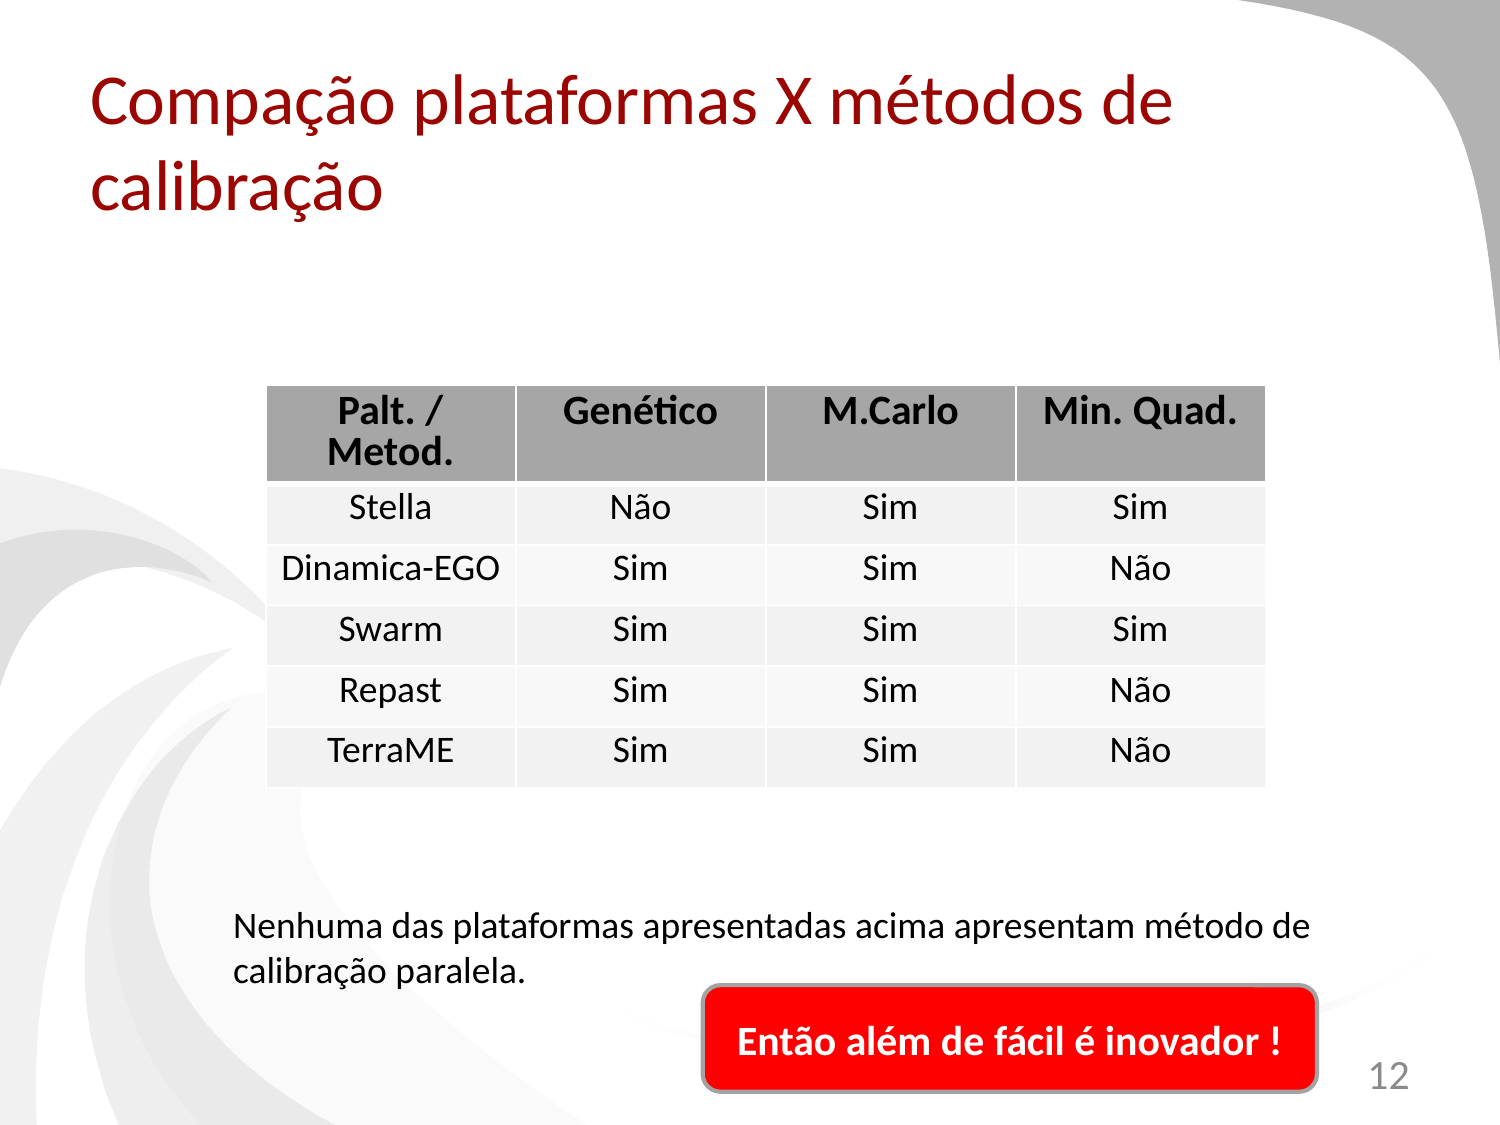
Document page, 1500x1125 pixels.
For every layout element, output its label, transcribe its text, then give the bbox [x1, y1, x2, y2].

table_header M.Carlo [767, 386, 1015, 481]
title Compação plataformas X métodos de calibração [75, 45, 1425, 233]
slide_number 12 [1074, 1042, 1425, 1103]
table_cell Dinamica-EGO [267, 546, 515, 605]
table_cell TerraME [267, 728, 515, 787]
text_box Então além de fácil é inovador ! [700, 983, 1320, 1094]
table_cell Sim [517, 606, 765, 665]
table_cell Não [1017, 546, 1265, 605]
table_cell Sim [517, 728, 765, 787]
text_box Nenhuma das plataformas apresentadas acima apresentam método de calibração paralela. [218, 893, 1424, 998]
table_cell Não [517, 487, 765, 544]
table_cell Sim [1017, 487, 1265, 544]
table_header Palt. / Metod. [267, 386, 515, 481]
table_cell Sim [517, 667, 765, 726]
table_cell Sim [767, 606, 1015, 665]
table_cell Sim [767, 487, 1015, 544]
table_cell Não [1017, 728, 1265, 787]
table_cell Não [1017, 667, 1265, 726]
table_cell Sim [767, 667, 1015, 726]
table_cell Sim [1017, 606, 1265, 665]
table_cell Sim [767, 728, 1015, 787]
table_cell Sim [767, 546, 1015, 605]
table_cell Sim [517, 546, 765, 605]
table_cell Repast [267, 667, 515, 726]
table_cell Stella [267, 487, 515, 544]
table_cell Swarm [267, 606, 515, 665]
table_header Genético [517, 386, 765, 481]
table_header Min. Quad. [1017, 386, 1265, 481]
